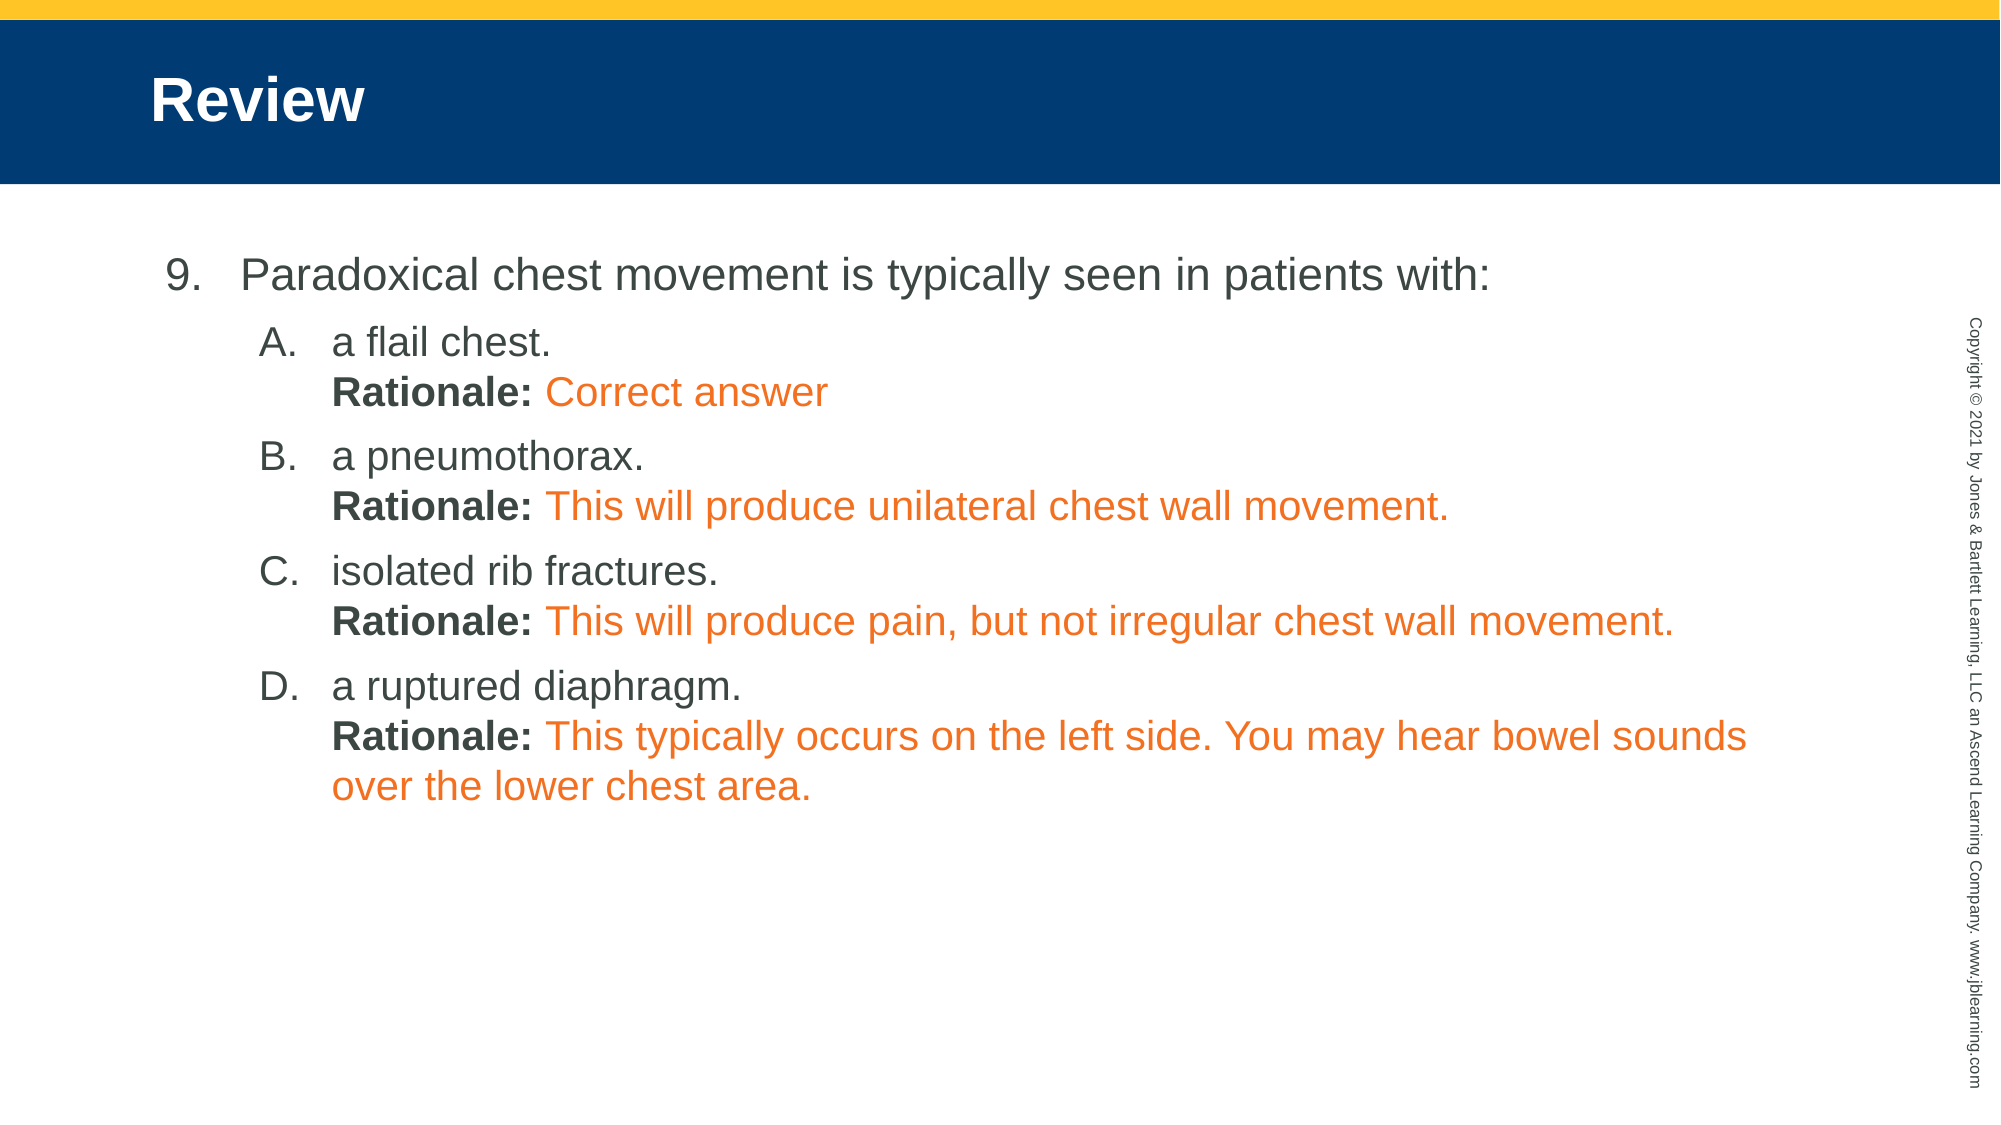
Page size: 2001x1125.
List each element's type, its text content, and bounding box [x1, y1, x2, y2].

title Review [0, 19, 2000, 185]
list Paradoxical chest movement is typically seen in patients with: a flail chest. Rationale: Correct answer a pneumothorax. Rationale: This will produce unilateral chest wall movement. isolated rib fractures. Rationale: This will produce pain, but not irregular chest wall movement. a ruptured diaphragm. Rationale: This typically occurs on the left side. You may hear bowel sounds over the lower chest area. [150, 237, 1850, 1025]
